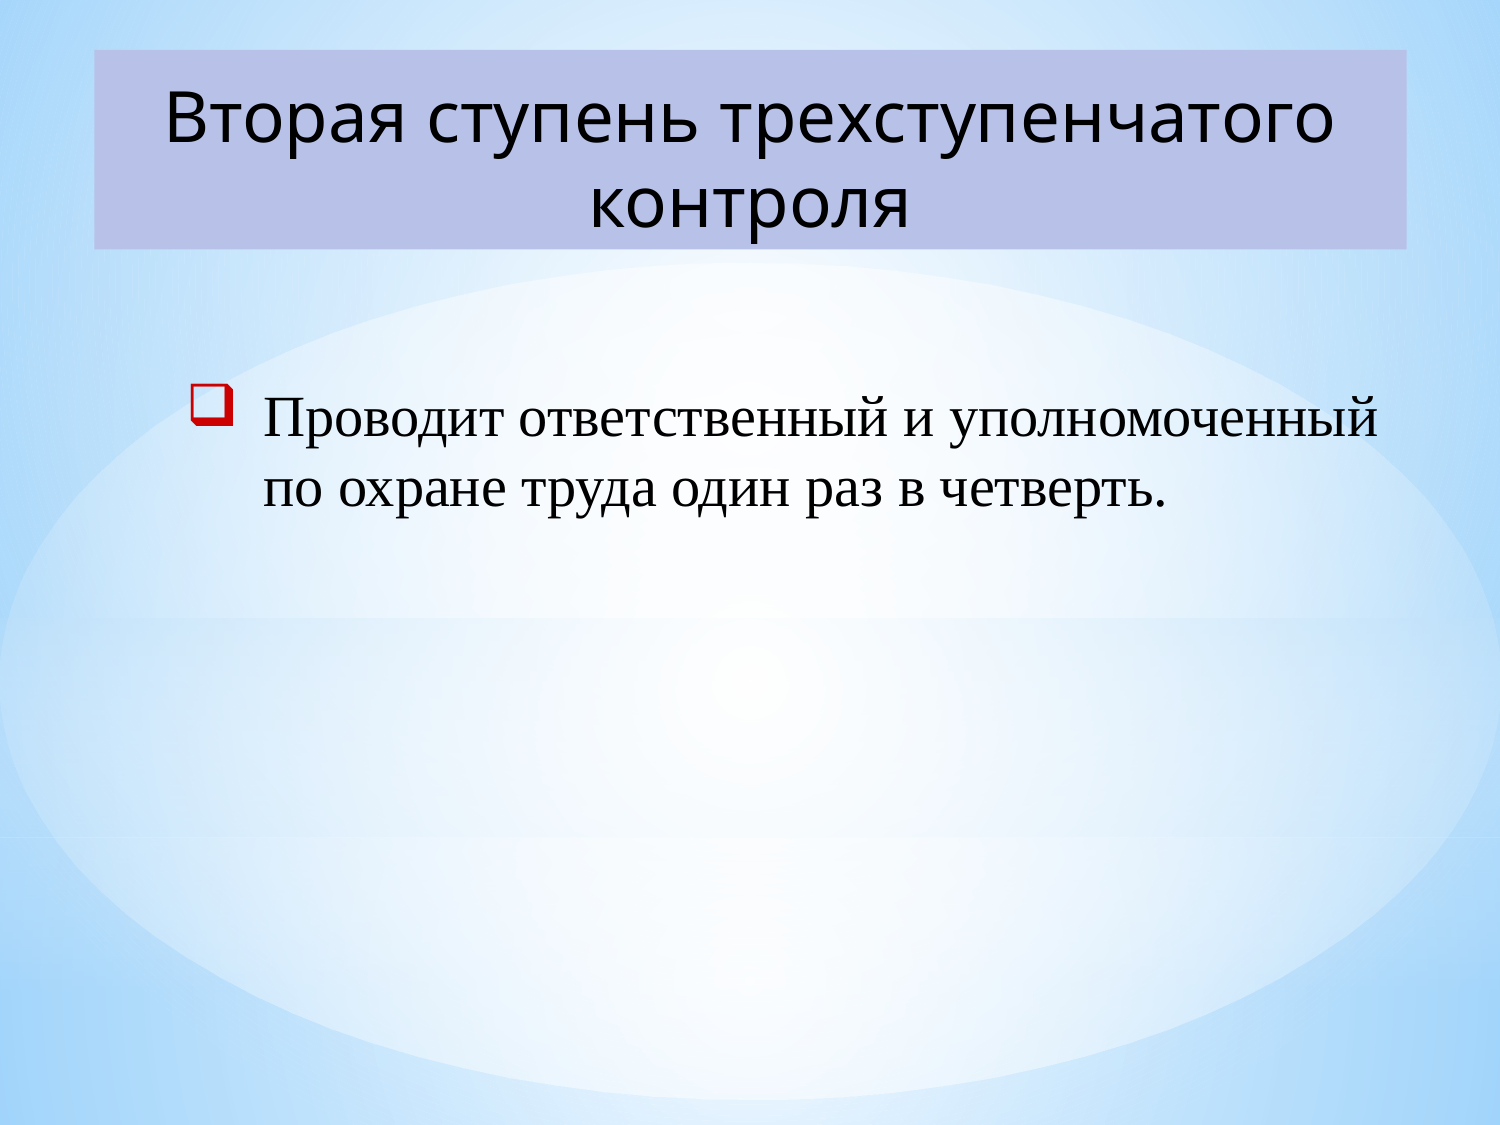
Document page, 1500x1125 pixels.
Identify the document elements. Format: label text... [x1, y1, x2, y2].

text_box Проводит ответственный и уполномоченный по охране труда один раз в четверть. [171, 370, 1465, 985]
text_box Вторая ступень трехступенчатого контроля [94, 49, 1407, 250]
